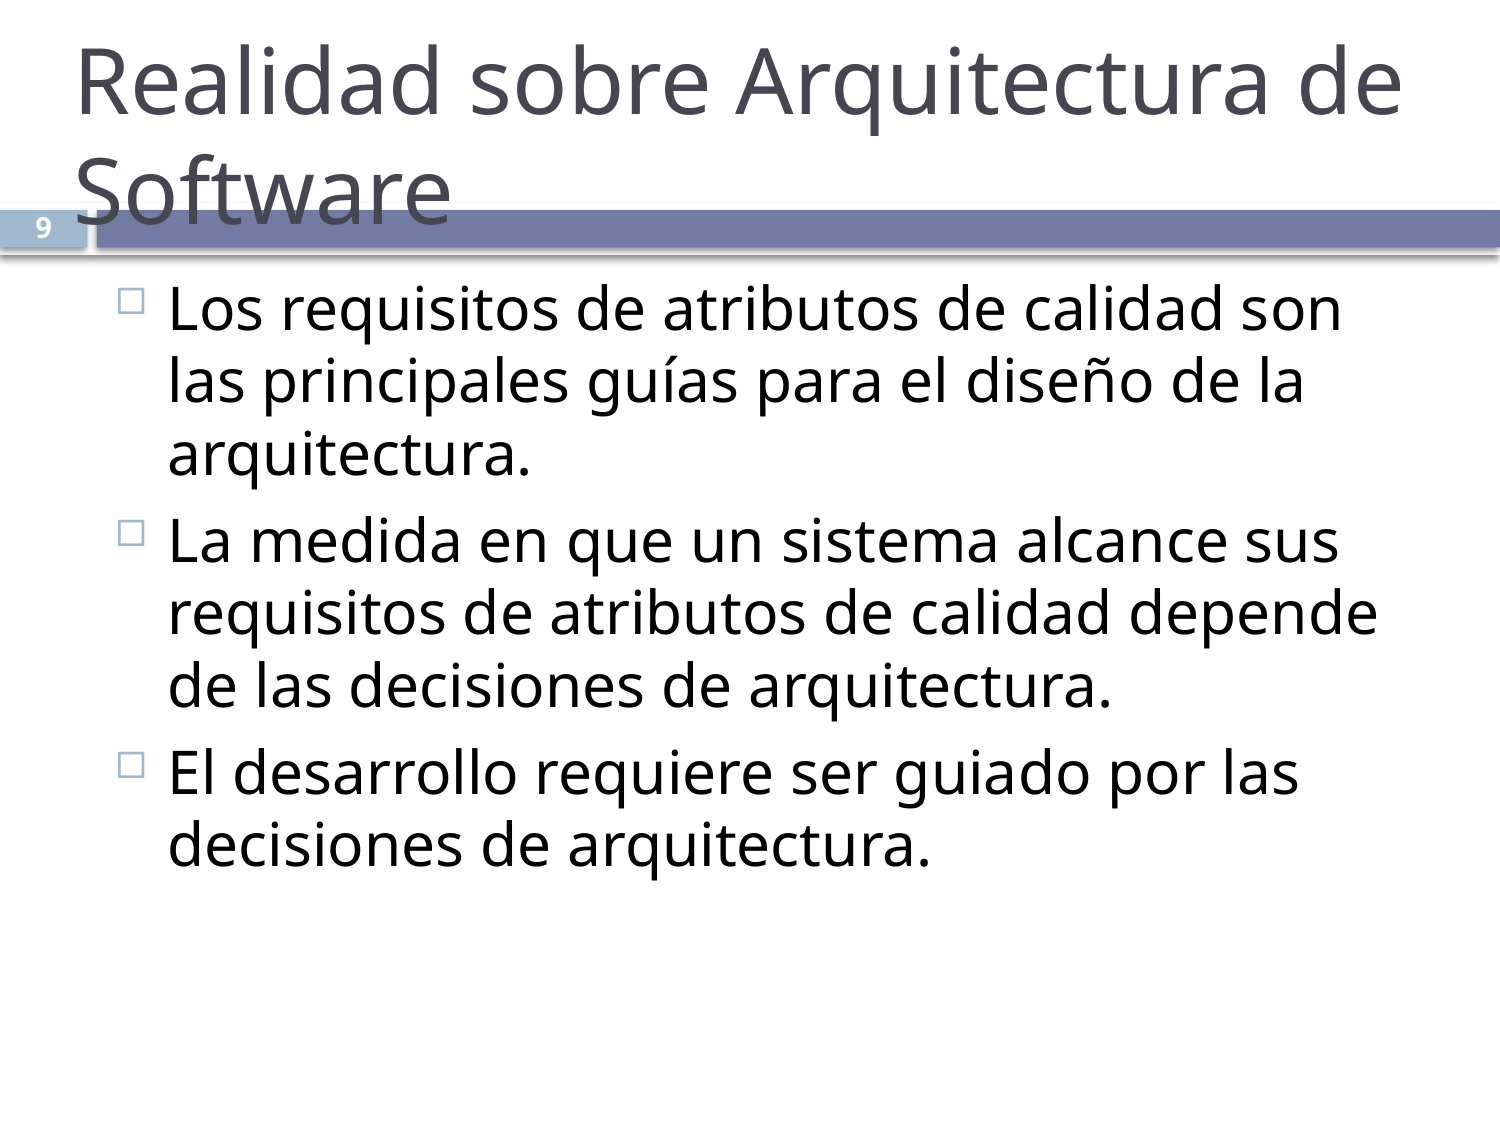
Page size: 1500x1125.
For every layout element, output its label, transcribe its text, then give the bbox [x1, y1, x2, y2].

slide_number 9 [0, 208, 88, 249]
title Realidad sobre Arquitectura de Software [58, 70, 1459, 195]
list Los requisitos de atributos de calidad son las principales guías para el diseño de la arquitectura. La medida en que un sistema alcance sus requisitos de atributos de calidad depende de las decisiones de arquitectura. El desarrollo requiere ser guiado por las decisiones de arquitectura. [100, 262, 1438, 1005]
